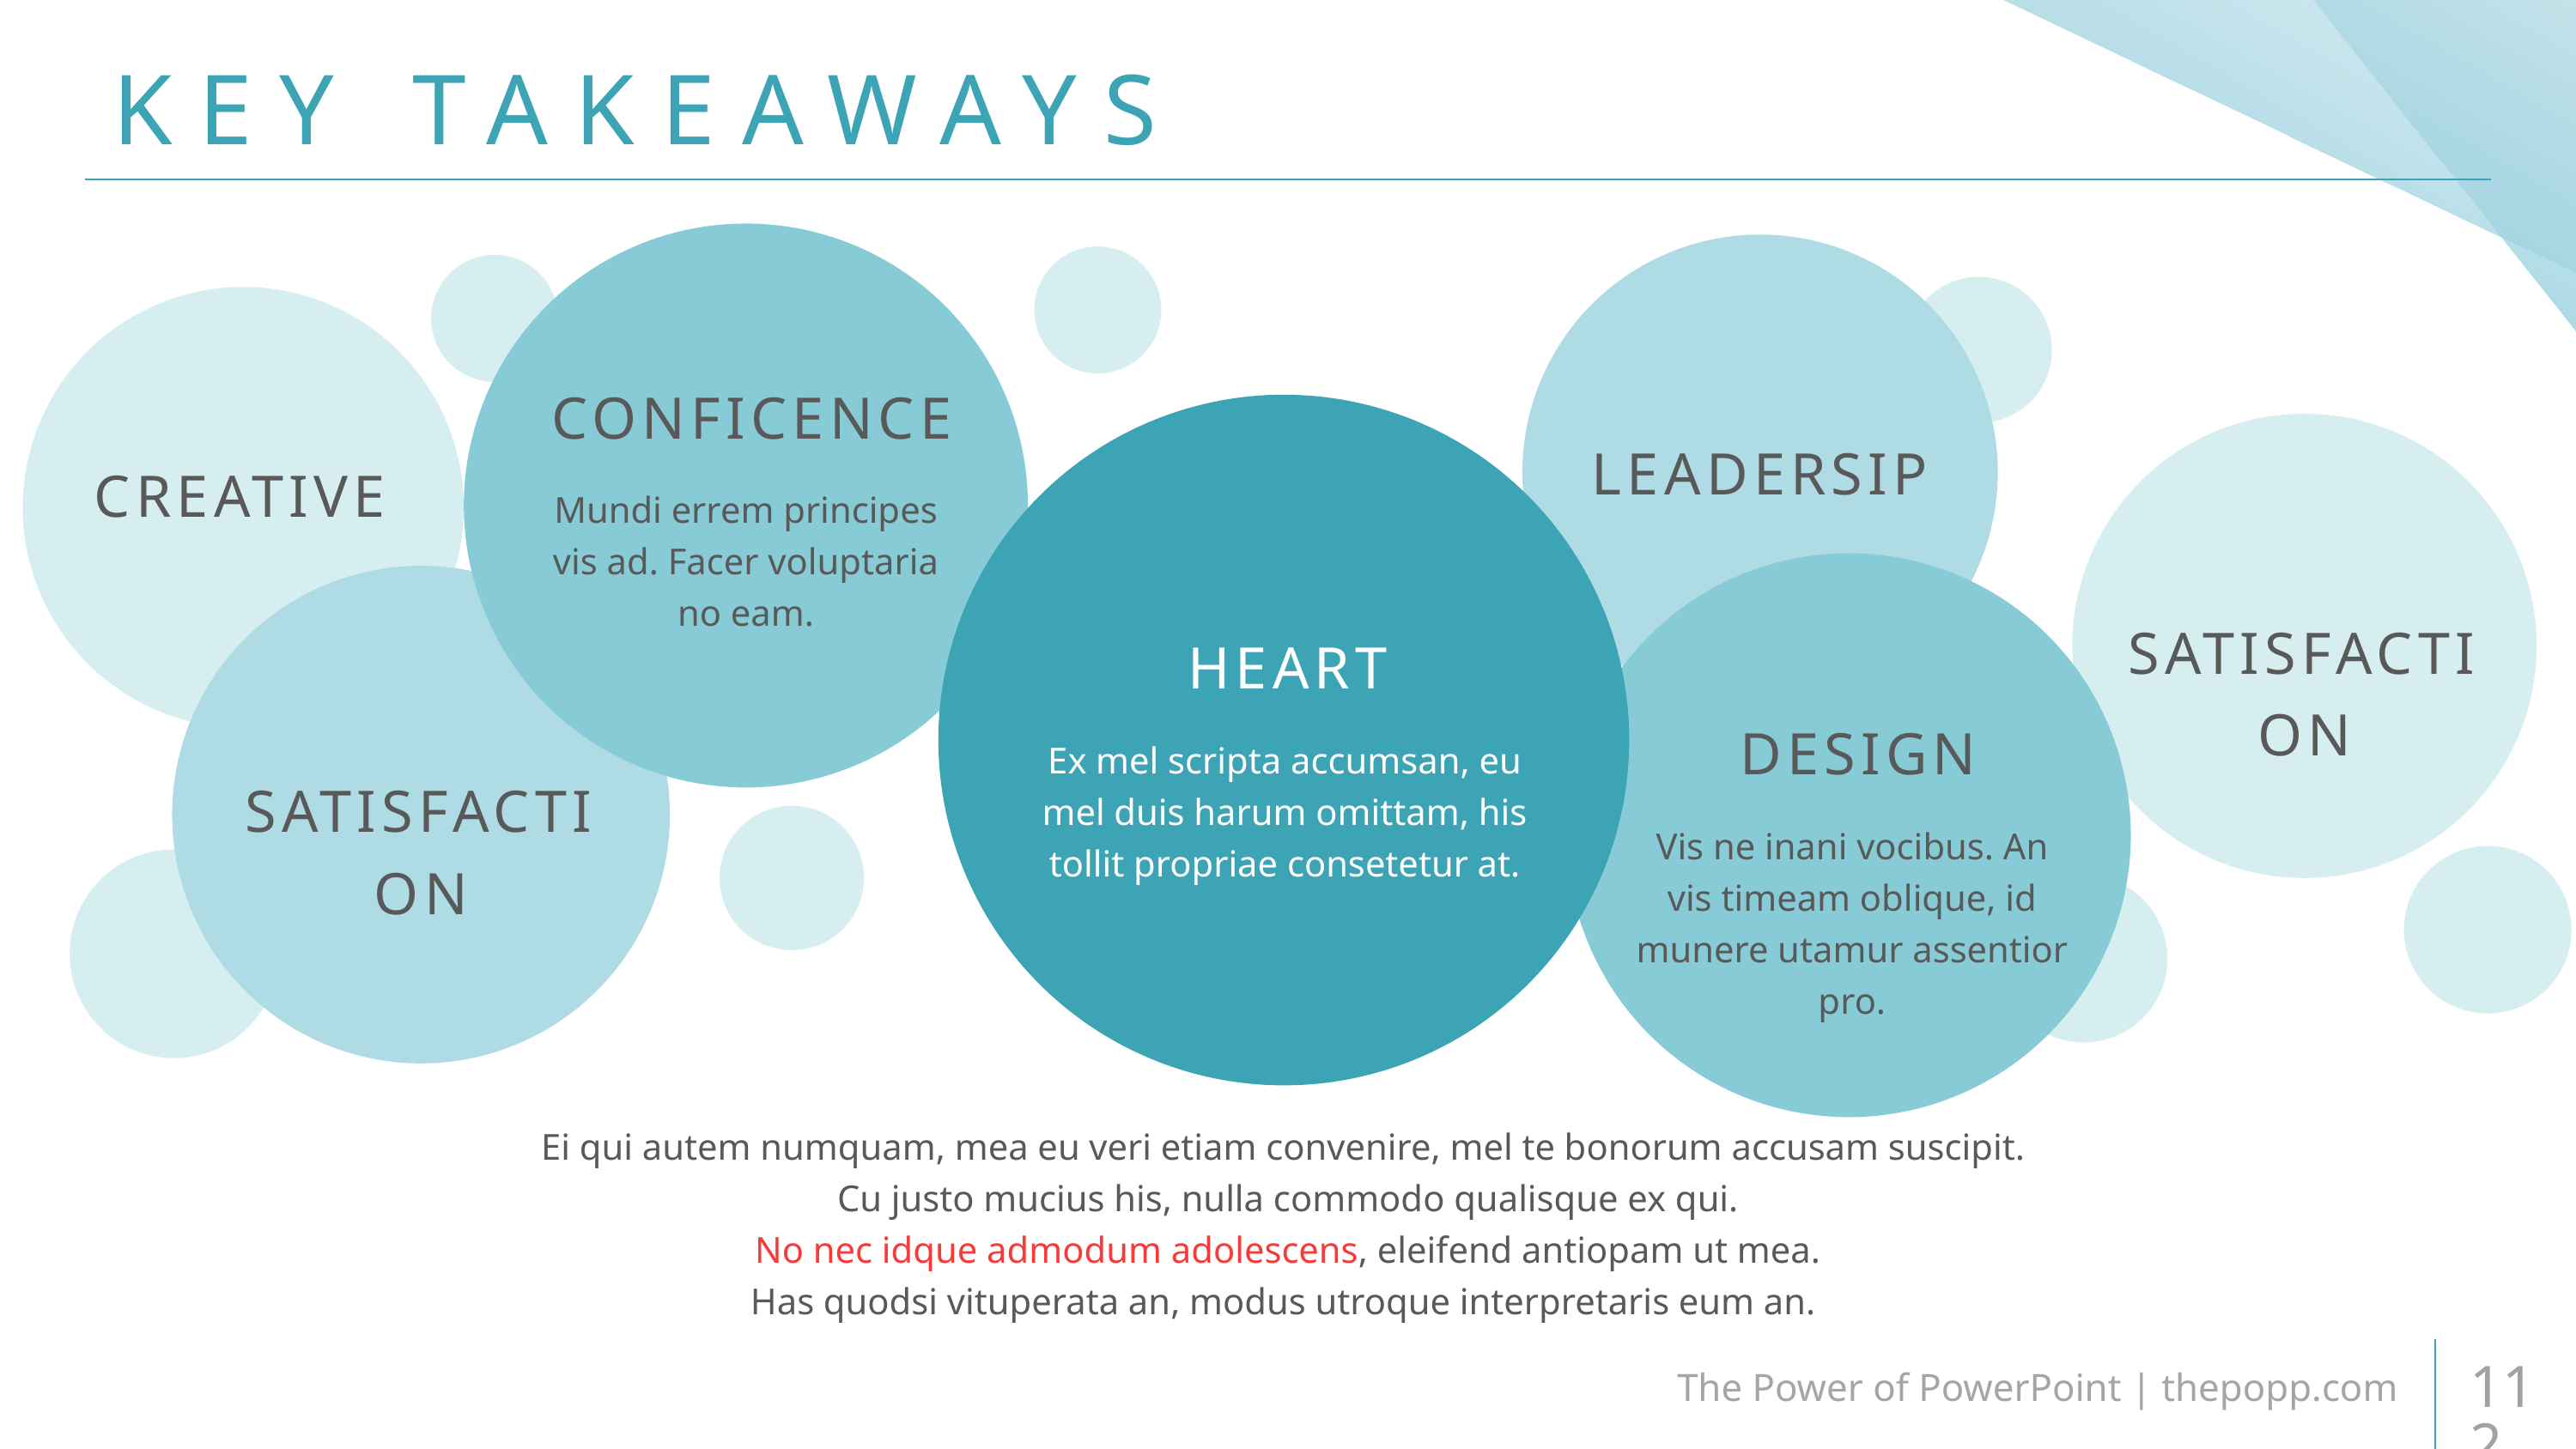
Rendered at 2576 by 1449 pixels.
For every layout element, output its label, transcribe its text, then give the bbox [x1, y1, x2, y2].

list SATISFACTION [197, 749, 646, 859]
title KEY TAKEAWAYS [89, 27, 2448, 186]
list Ex mel scripta accumsan, eu mel duis harum omittam, his tollit propriae consetetur at. [1002, 718, 1567, 908]
list CONFICENCE [527, 356, 976, 465]
list CREATIVE [15, 434, 465, 544]
list DESIGN [1633, 692, 2082, 802]
list Mundi errem principes vis ad. Facer voluptaria no eam. [505, 467, 987, 658]
list Ei qui autem numquam, mea eu veri etiam convenire, mel te bonorum accusam suscipit. Cu justo mucius his, nulla commodo qualisque ex qui. No nec idque admodum adolescens, eleifend antiopam ut mea. Has quodsi vituperata an, modus utroque interpretaris eum an. [351, 1104, 2225, 1346]
footer The Power of PowerPoint | thepopp.com [1326, 1350, 2421, 1428]
list SATISFACTION [2080, 591, 2529, 700]
list LEADERSIP [1536, 412, 1984, 522]
list Vis ne inani vocibus. An vis timeam oblique, id munere utamur assentior pro. [1611, 803, 2093, 994]
list HEART [1025, 606, 1551, 716]
slide_number 112 [2446, 1350, 2575, 1428]
